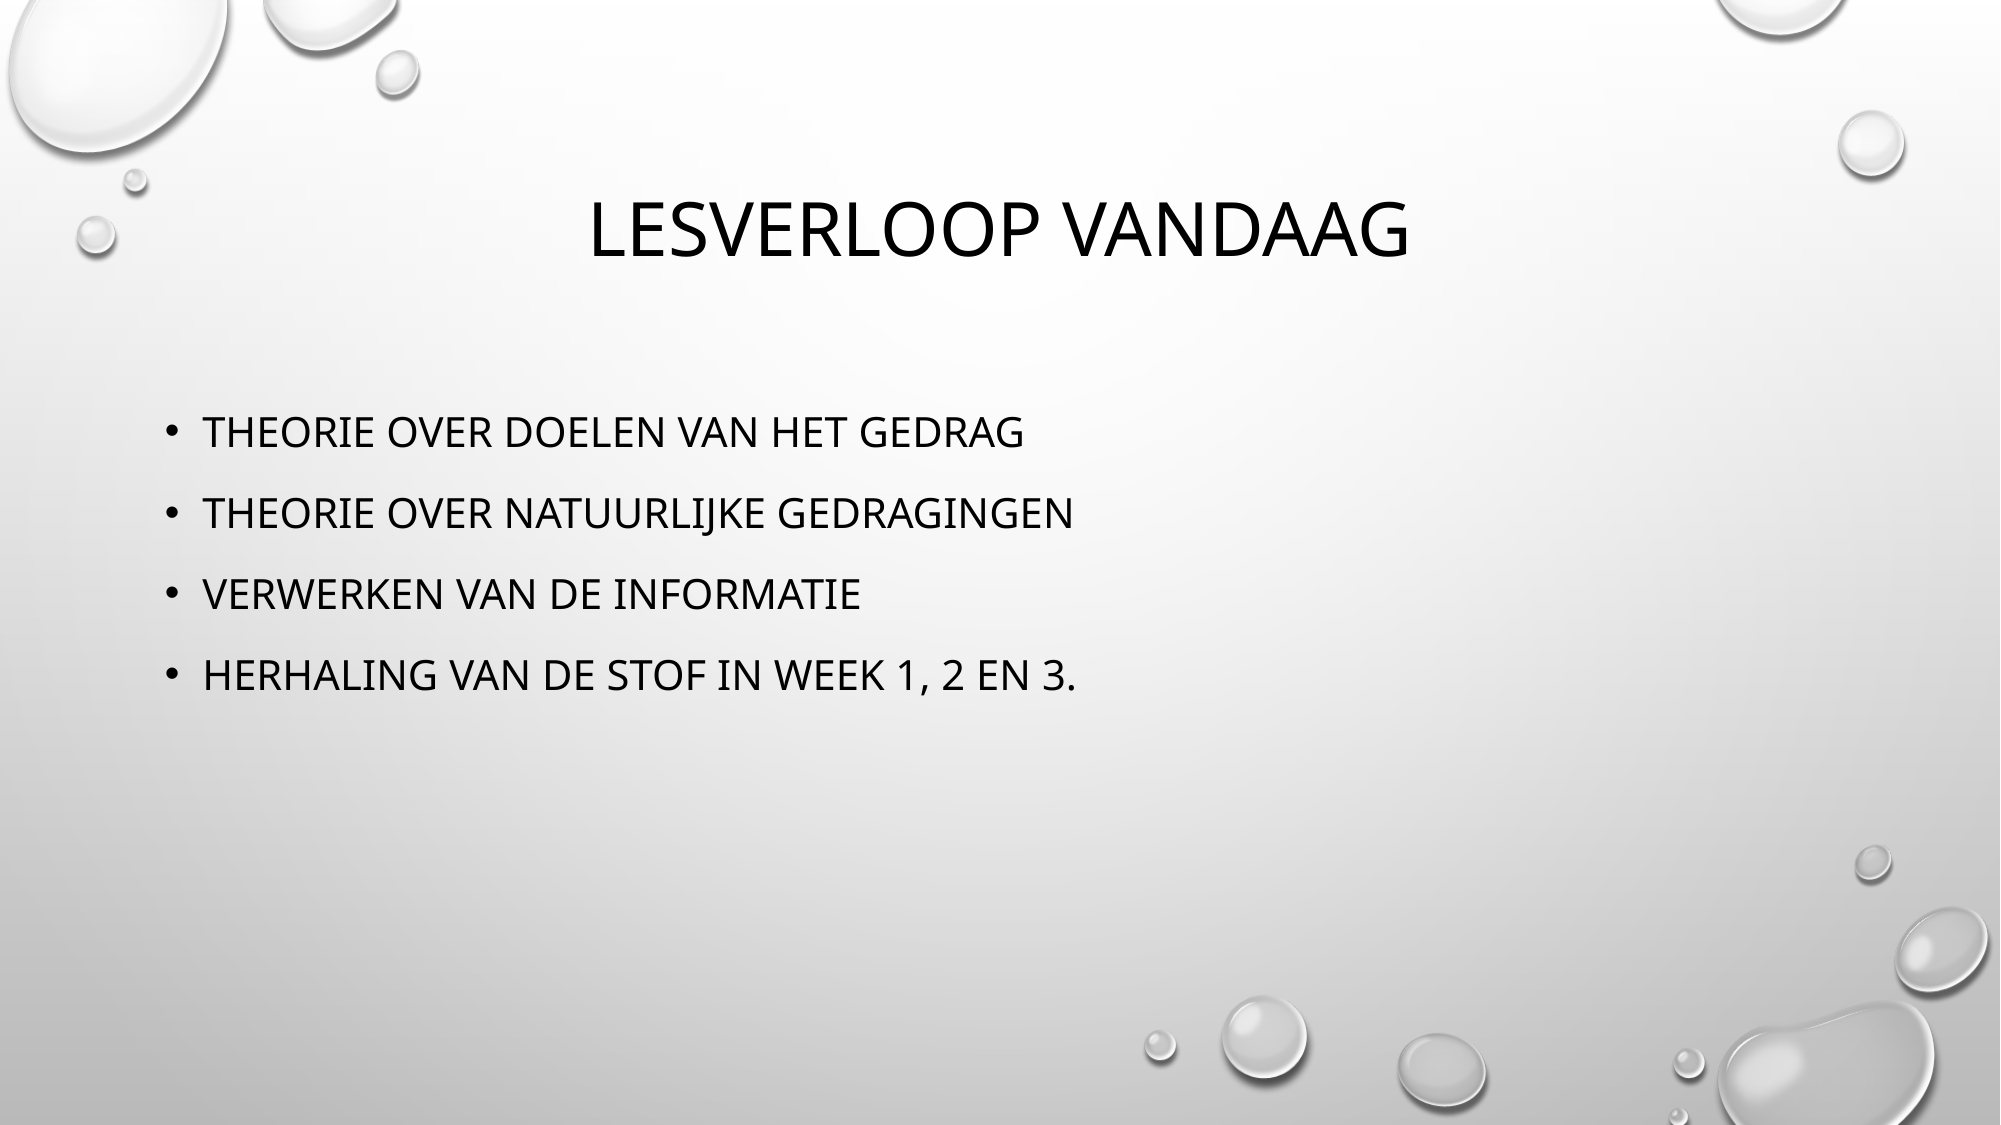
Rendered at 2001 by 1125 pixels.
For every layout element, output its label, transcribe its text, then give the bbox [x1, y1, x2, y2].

list Theorie over doelen van het gedrag Theorie over natuurlijke gedragingen Verwerken van de informatie Herhaling van de stof in week 1, 2 en 3. [149, 388, 1850, 950]
picture [0, 0, 2000, 1125]
title Lesverloop vandaag [149, 101, 1851, 364]
